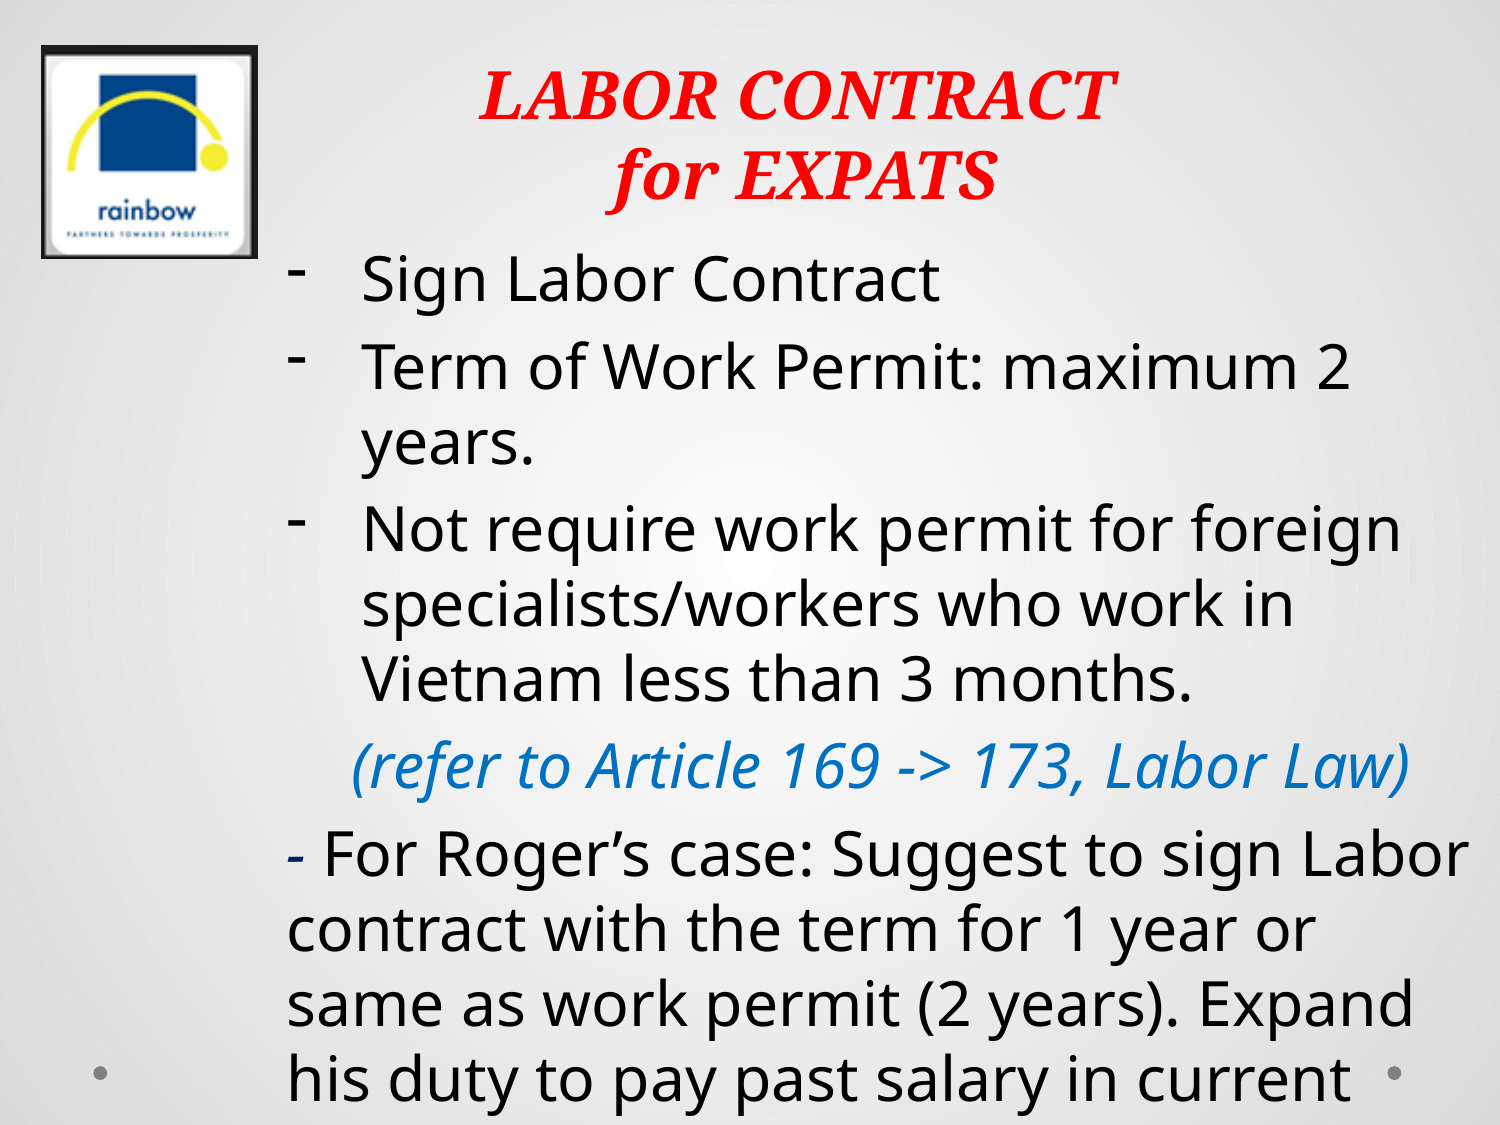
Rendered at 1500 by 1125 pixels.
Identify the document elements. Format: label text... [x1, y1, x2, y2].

picture [40, 45, 258, 259]
subtitle Sign Labor Contract Term of Work Permit: maximum 2 years. Not require work permit for foreign specialists/workers who work in Vietnam less than 3 months. (refer to Article 169 -> 173, Labor Law) - For Roger’s case: Suggest to sign Labor contract with the term for 1 year or same as work permit (2 years). Expand his duty to pay past salary in current salary. [271, 231, 1500, 976]
title LABOR CONTRACT for EXPATS [94, 30, 1500, 220]
